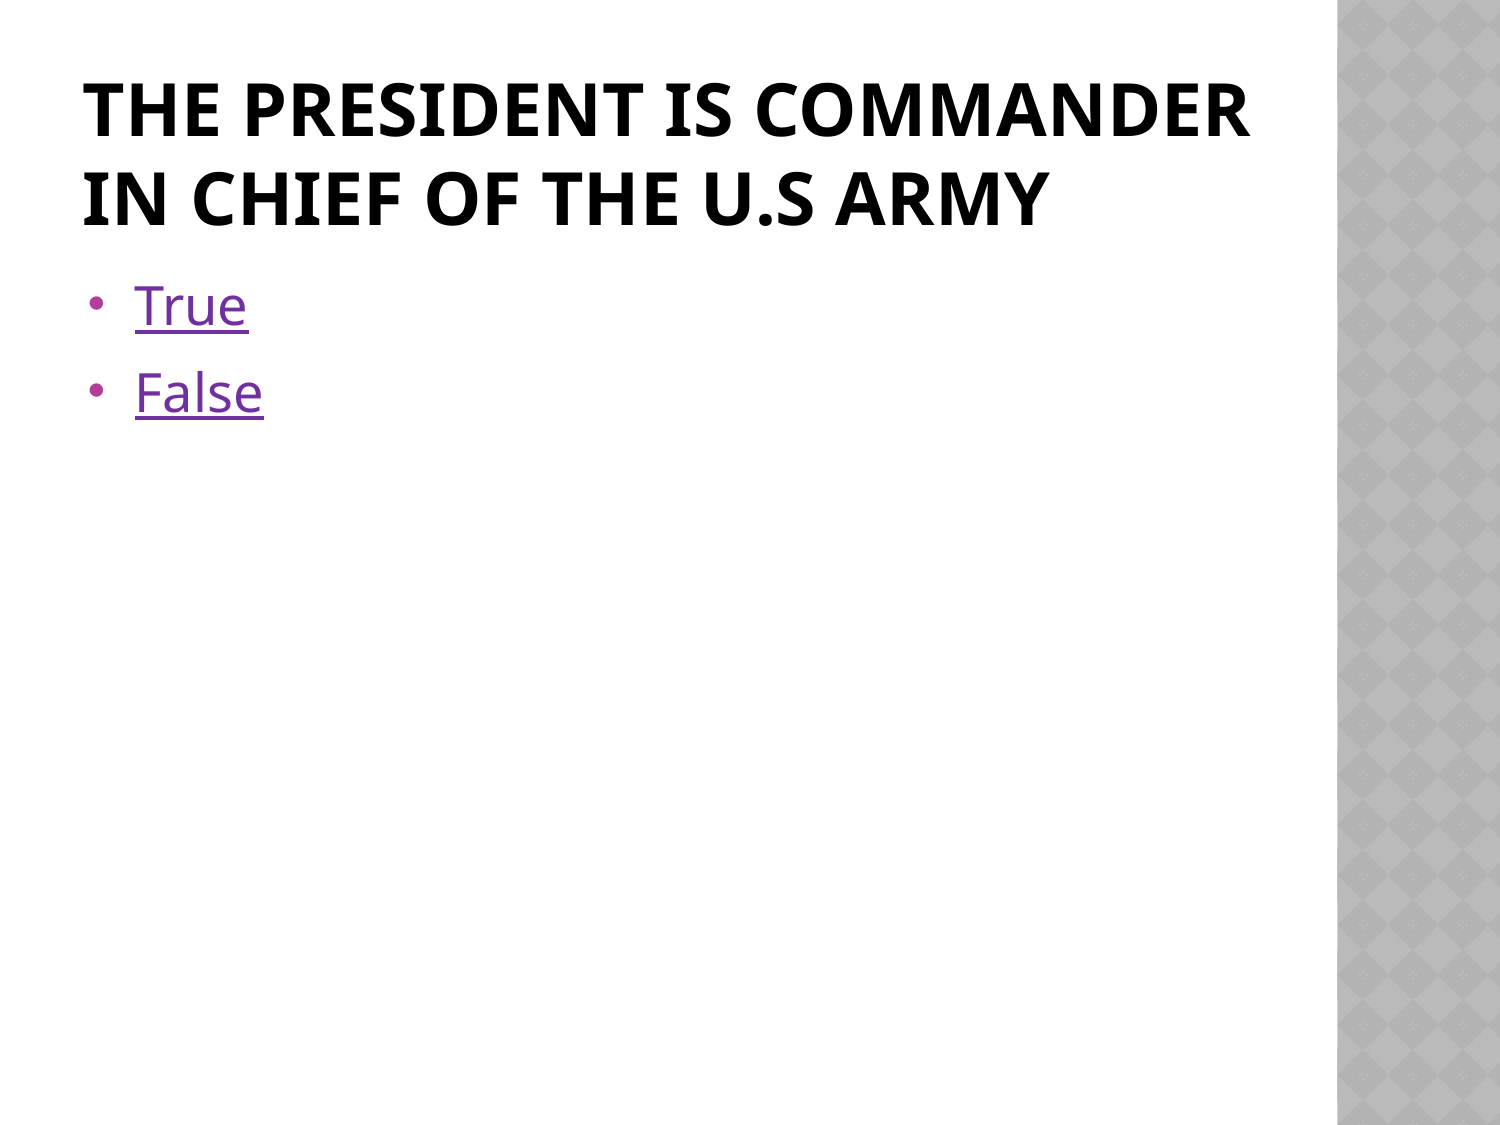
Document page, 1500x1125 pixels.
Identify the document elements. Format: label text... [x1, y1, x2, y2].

title The president is commander in chief of the U.S army [75, 52, 1263, 240]
list True False [75, 264, 1263, 1059]
